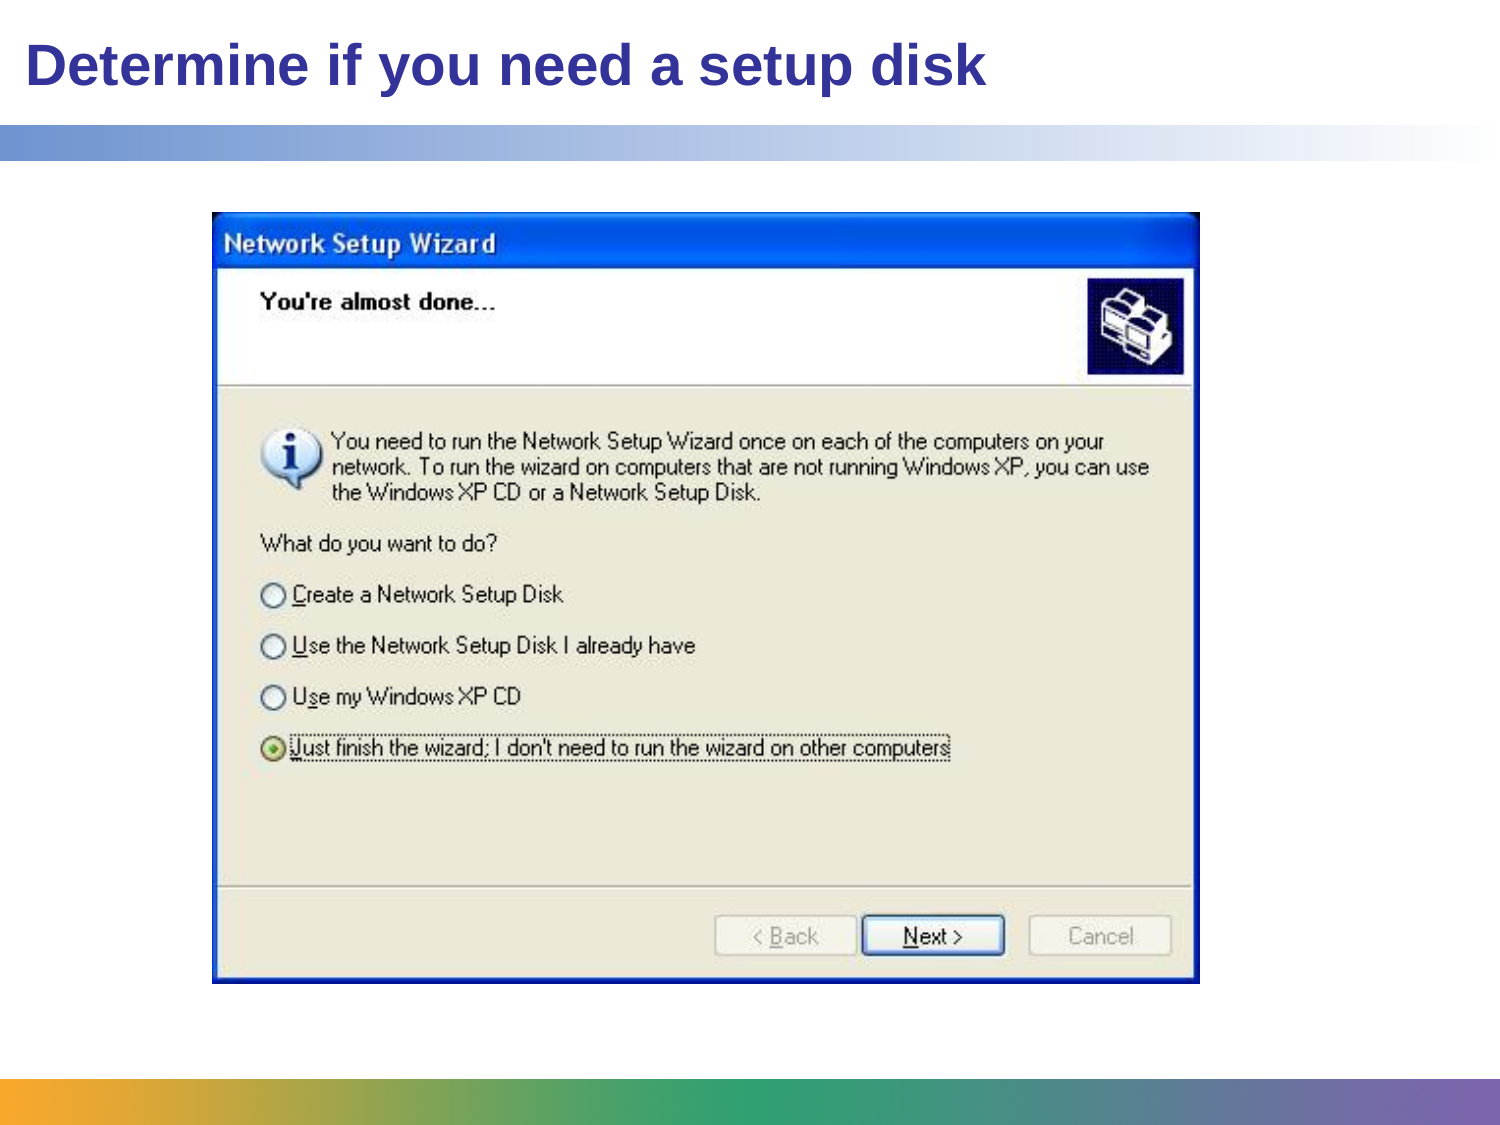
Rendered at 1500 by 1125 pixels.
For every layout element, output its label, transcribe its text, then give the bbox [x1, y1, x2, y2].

title Determine if you need a setup disk [10, 0, 1299, 126]
picture [212, 212, 1201, 985]
picture [0, 1079, 1500, 1125]
